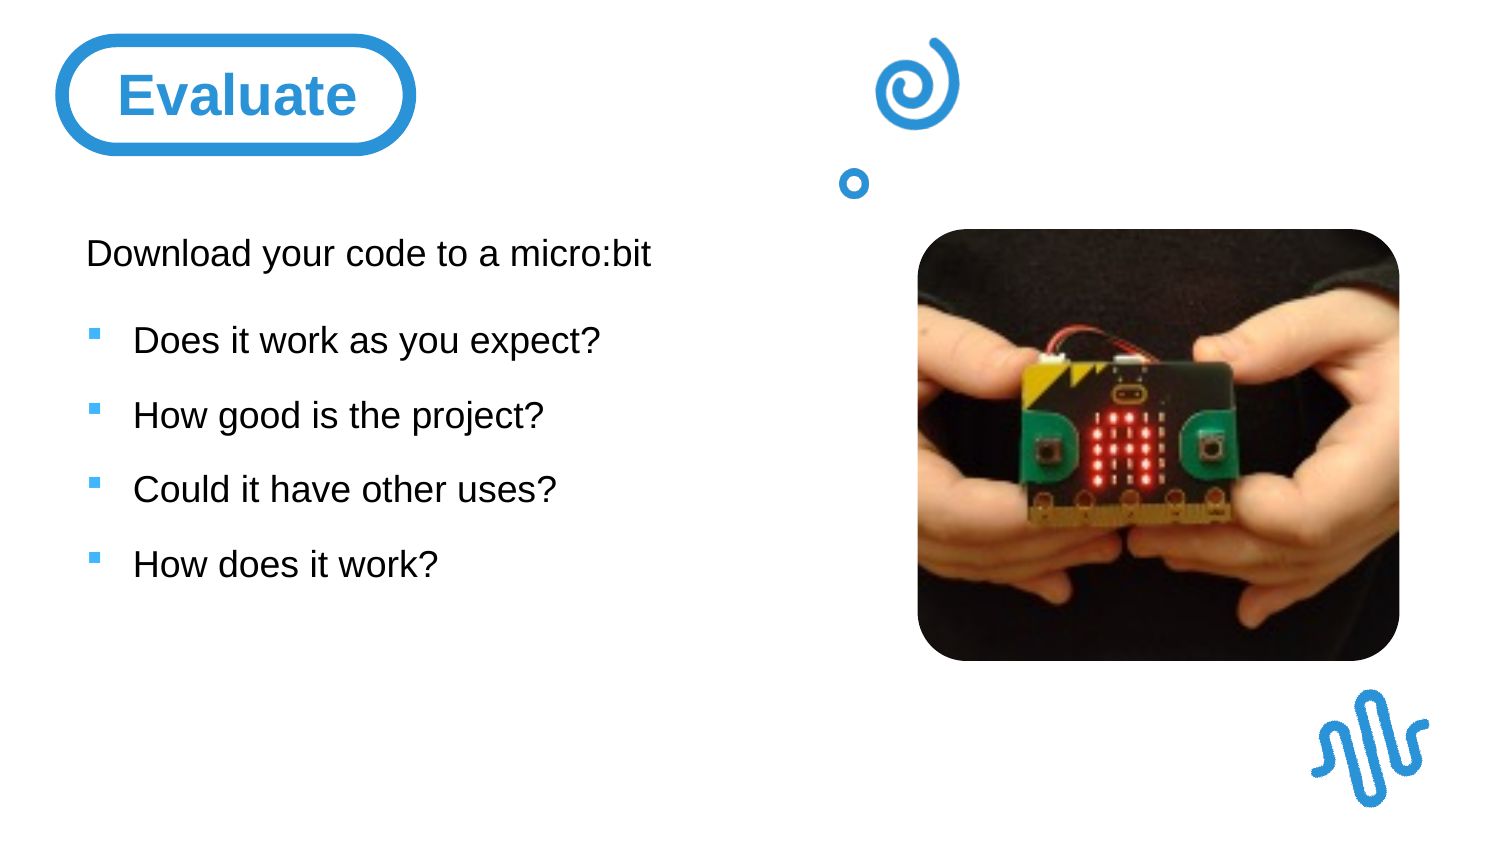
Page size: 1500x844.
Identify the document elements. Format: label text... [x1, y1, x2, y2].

text_box Download your code to a micro:bit Does it work as you expect? How good is the project? Could it have other uses? How does it work? [69, 217, 869, 667]
title Evaluate [110, 151, 361, 159]
title Evaluate [110, 34, 361, 39]
picture [1297, 676, 1442, 820]
text_box [60, 39, 411, 151]
picture [869, 35, 965, 135]
picture [917, 229, 1400, 661]
picture [839, 168, 869, 199]
